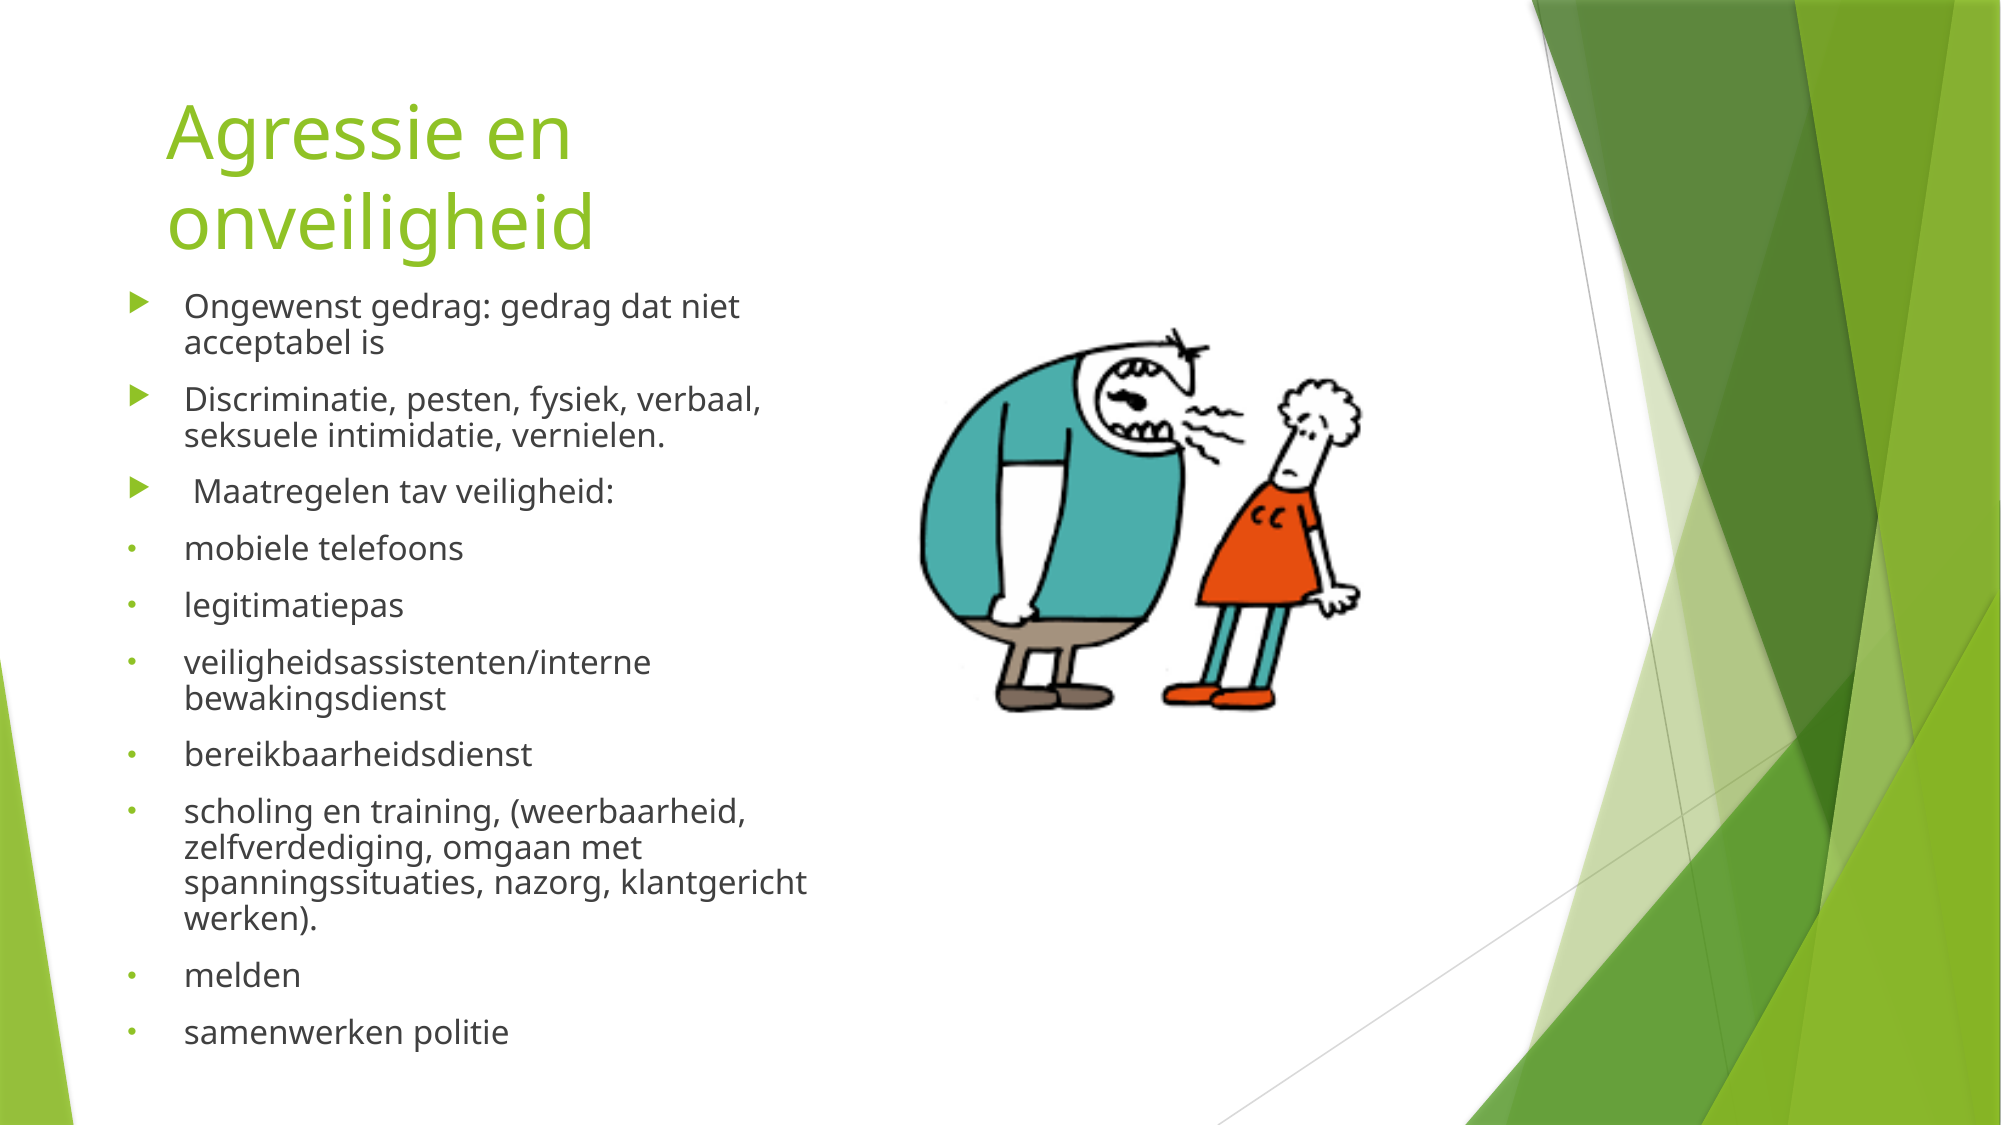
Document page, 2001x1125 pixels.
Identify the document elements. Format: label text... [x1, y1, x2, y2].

picture [762, 323, 1519, 719]
title Agressie en onveiligheid [151, 66, 764, 282]
list Ongewenst gedrag: gedrag dat niet acceptabel is Discriminatie, pesten, fysiek, verbaal, seksuele intimidatie, vernielen. Maatregelen tav veiligheid: mobiele telefoons legitimatiepas veiligheidsassistenten/interne bewakingsdienst bereikbaarheidsdienst scholing en training, (weerbaarheid, zelfverdediging, omgaan met spanningssituaties, nazorg, klantgericht werken). melden samenwerken politie [112, 282, 895, 1105]
